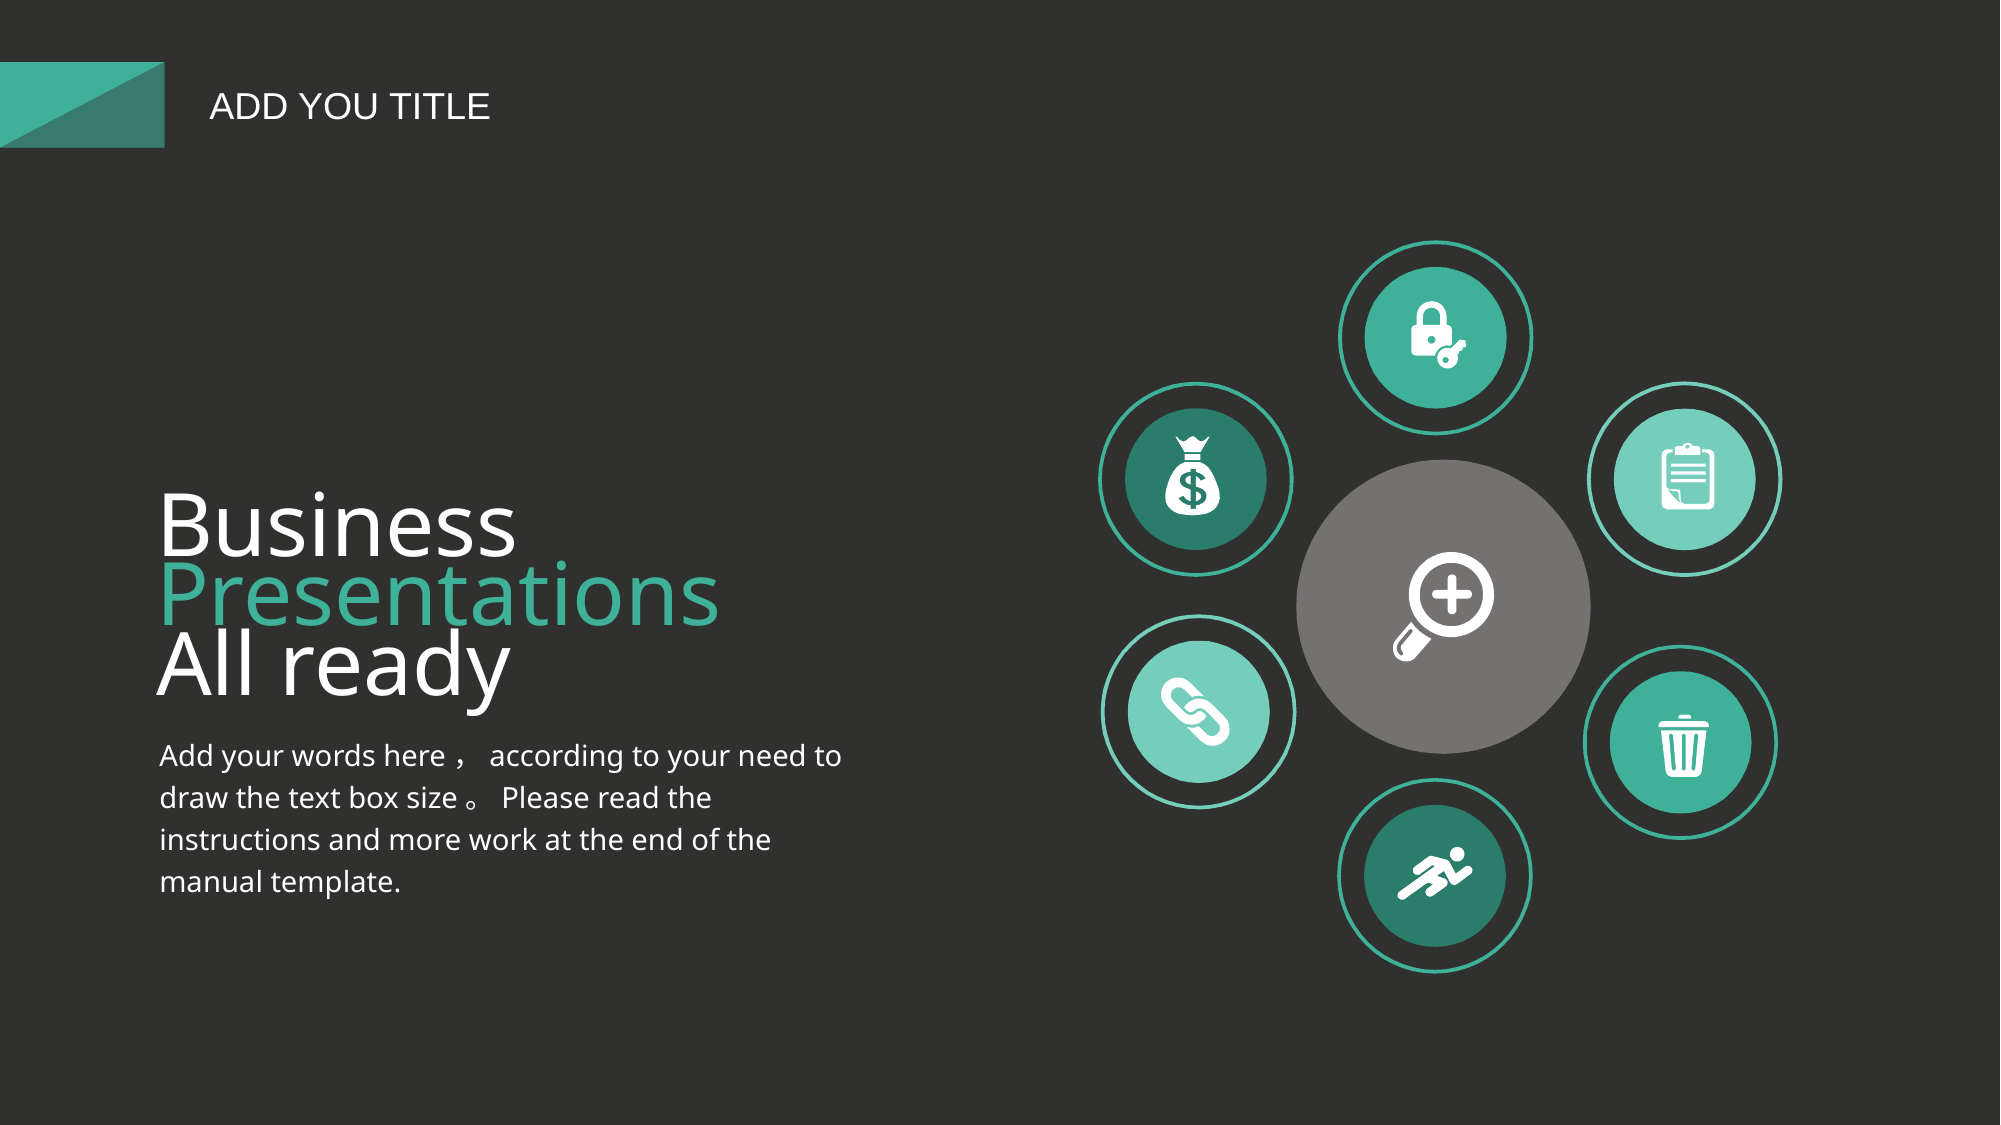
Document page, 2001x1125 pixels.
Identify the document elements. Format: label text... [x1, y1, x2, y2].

text_box [1165, 462, 1220, 516]
text_box [1175, 436, 1210, 453]
text_box [1125, 408, 1267, 550]
text_box ADD YOU TITLE [194, 74, 507, 135]
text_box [0, 61, 165, 148]
text_box [1408, 552, 1495, 638]
text_box [1100, 614, 1297, 810]
text_box Add your words here，according to your need to draw the text box size。Please read the instructions and more work at the end of the manual template. [159, 730, 863, 898]
text_box [1449, 846, 1465, 862]
text_box [1397, 855, 1473, 900]
text_box [1660, 730, 1707, 777]
text_box [1609, 671, 1752, 814]
text_box [1098, 381, 1294, 577]
text_box [1338, 240, 1534, 436]
text_box [1161, 677, 1207, 725]
text_box [1364, 266, 1507, 409]
text_box [1678, 714, 1692, 719]
text_box [1184, 698, 1230, 746]
text_box [1674, 442, 1701, 455]
text_box [1586, 381, 1783, 578]
text_box [1184, 454, 1201, 461]
text_box [1392, 621, 1432, 662]
text_box [1582, 644, 1779, 841]
text_box [1127, 640, 1270, 784]
text_box [1661, 449, 1715, 510]
text_box [1411, 301, 1467, 369]
text_box Business Presentations All ready [136, 463, 830, 754]
text_box [1337, 778, 1533, 974]
text_box [1613, 408, 1756, 551]
text_box [1364, 804, 1506, 947]
text_box [1296, 459, 1591, 754]
text_box [1658, 721, 1709, 728]
